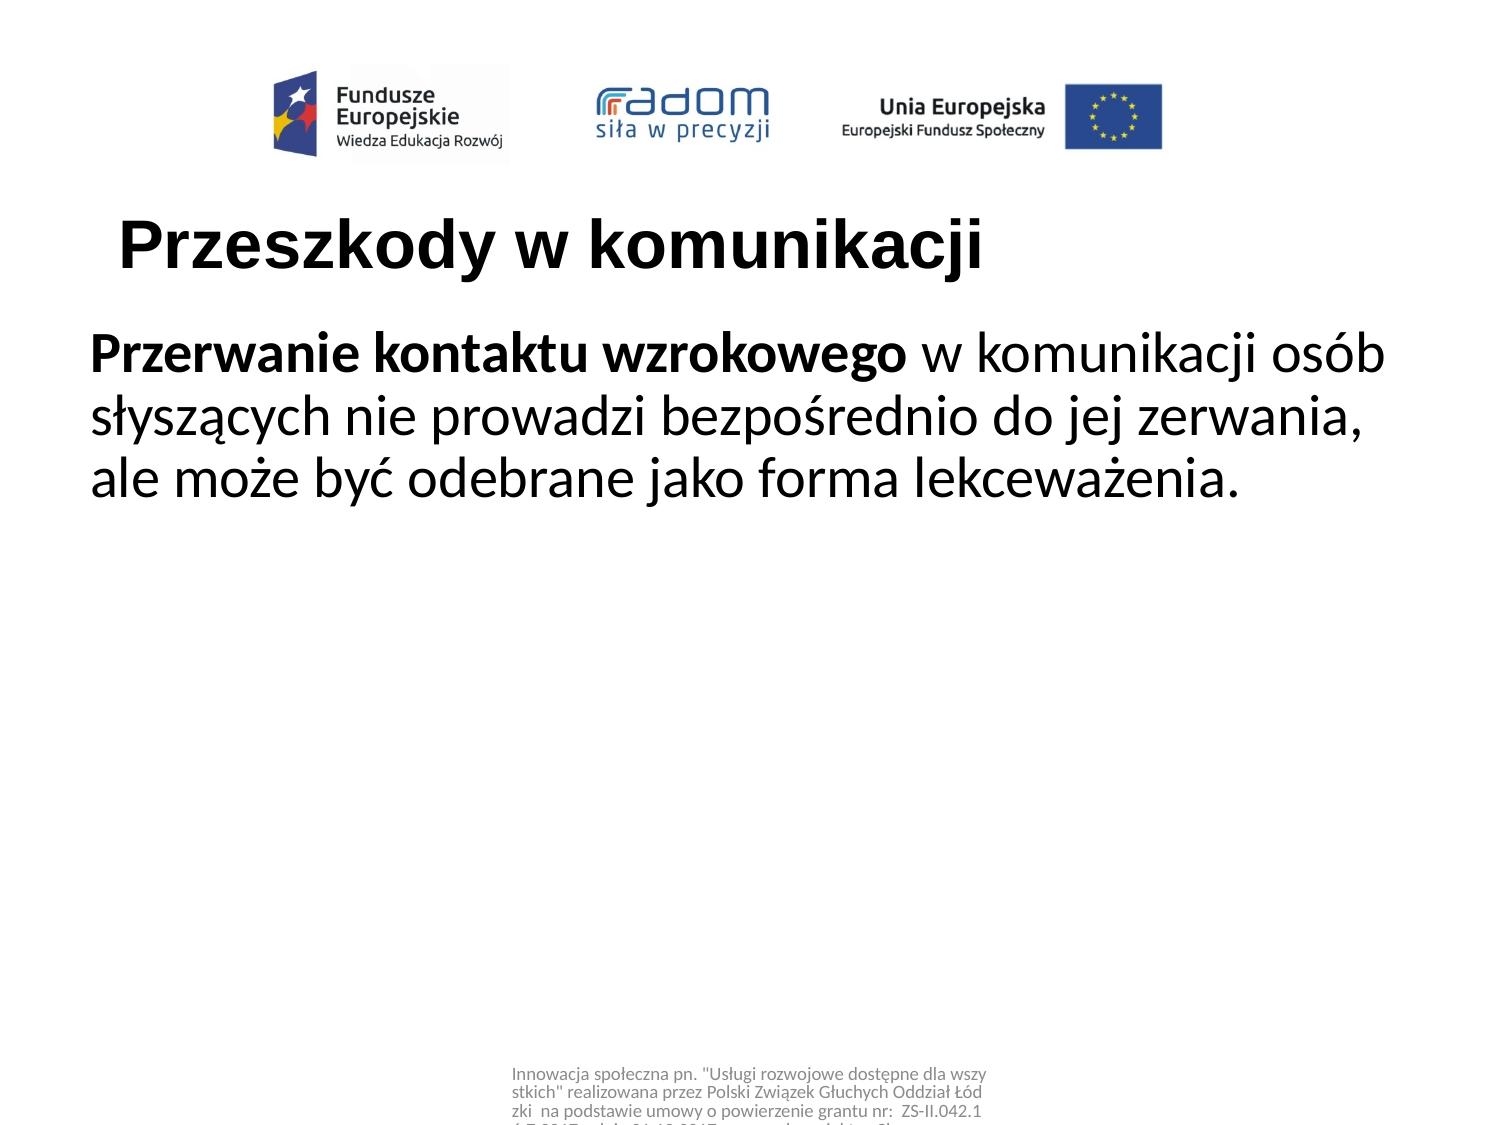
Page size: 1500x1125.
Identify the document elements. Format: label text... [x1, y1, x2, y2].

picture [267, 61, 1183, 137]
footer Innowacja społeczna pn. "Usługi rozwojowe dostępne dla wszystkich" realizowana przez Polski Związek Głuchych Oddział Łódzki na podstawie umowy o powierzenie grantu nr: ZS-II.042.16.7.2017 z dnia 21.12.2017 w ramach projektu „Chcemy pracować – innowacje w zakresie usług opiekuńczych dla osób zależnych” realizowanego przez Gminę Miasta Radomia w ramach programu Operacyjnego Wiedza Edukacja Rozwój 2014-2020 współfinansowanego ze środków Europejskiego Funduszu Społecznego IV Oś Priorytetowa POWER, Działanie 4.1: Innowacje społeczne [496, 1042, 1004, 1103]
list Przerwanie kontaktu wzrokowego w komunikacji osób słyszących nie prowadzi bezpośrednio do jej zerwania, ale może być odebrane jako forma lekceważenia. [75, 314, 1425, 776]
title Przeszkody w komunikacji [103, 137, 1397, 355]
